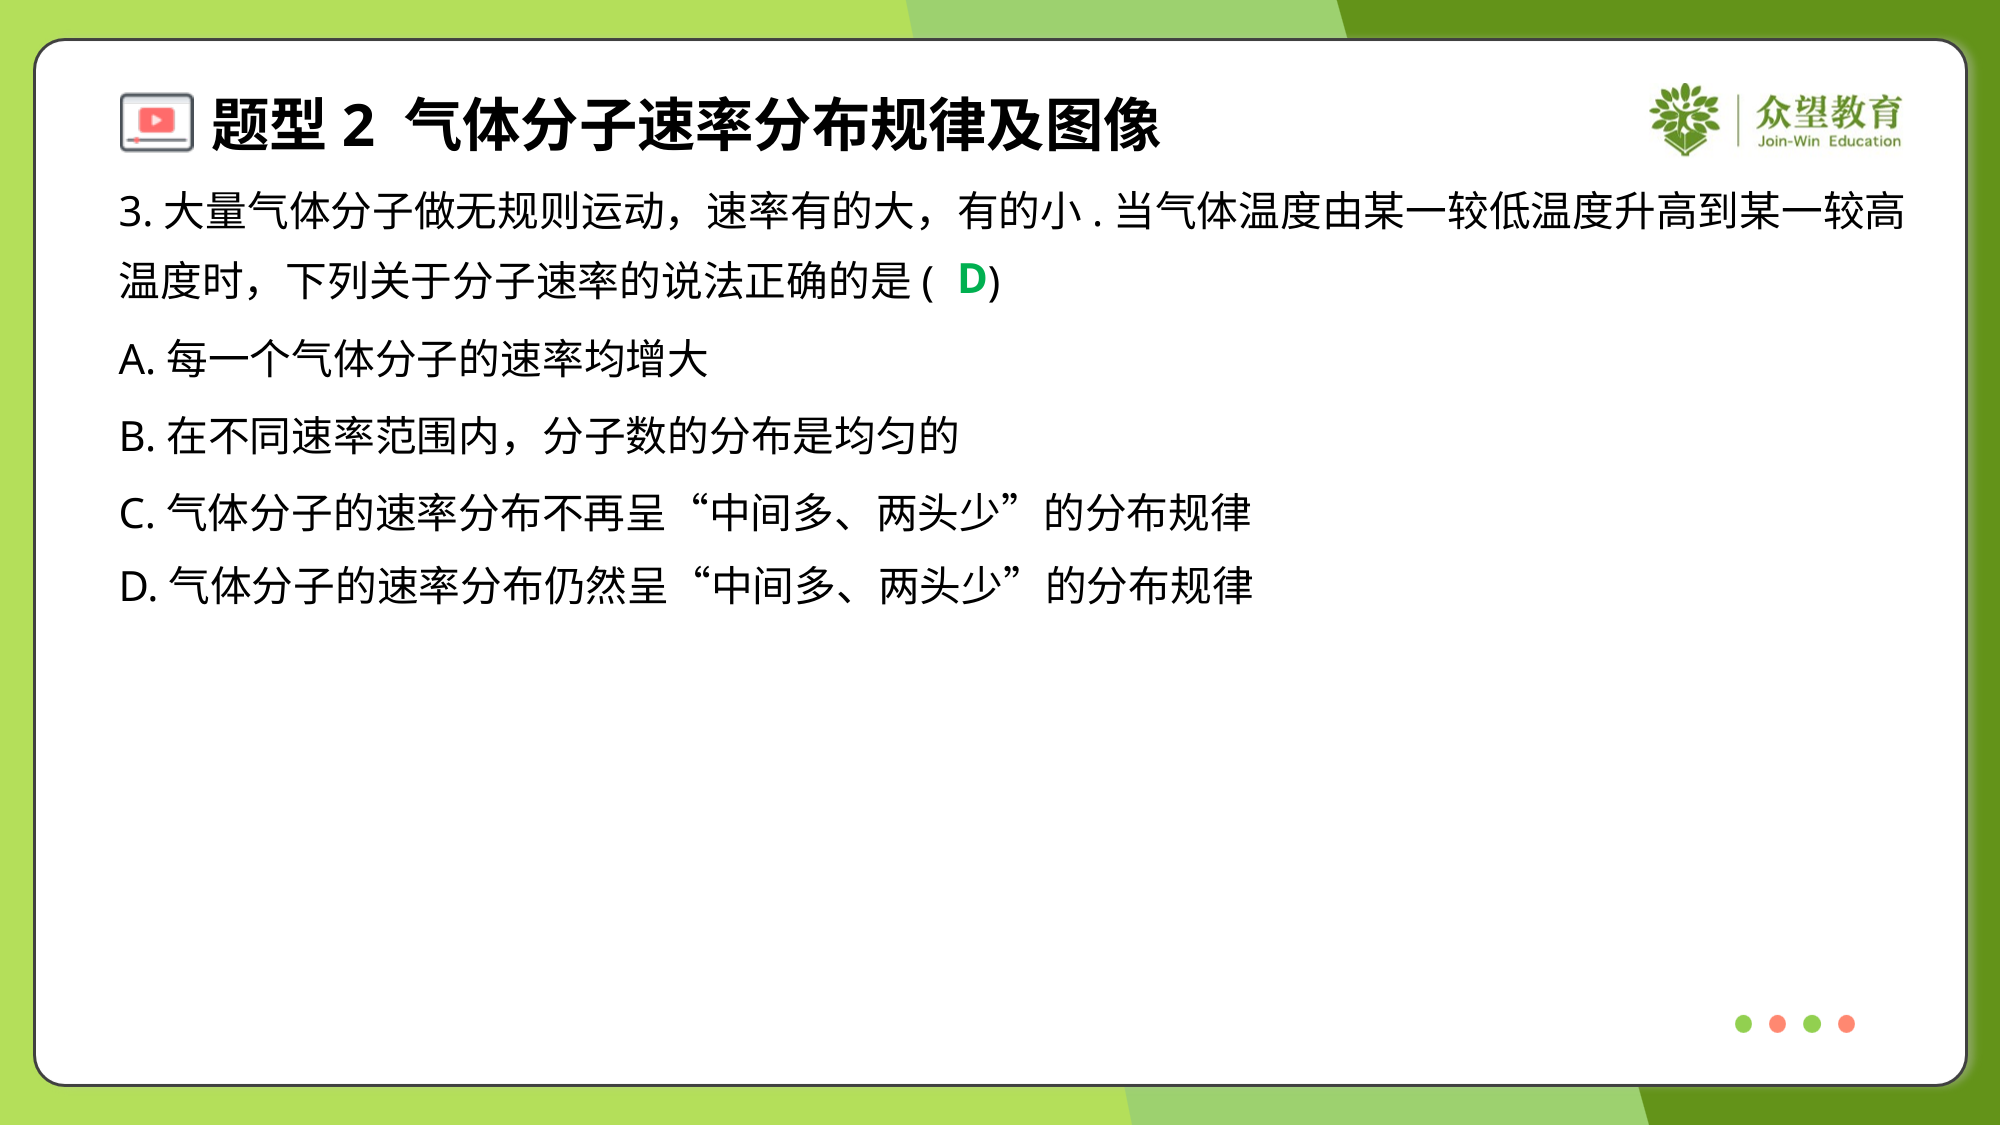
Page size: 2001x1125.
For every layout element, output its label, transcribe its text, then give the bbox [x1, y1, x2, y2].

text_box A.每一个气体分子的速率均增大 B.在不同速率范围内，分子数的分布是均匀的 C.气体分子的速率分布不再呈“中间多、两头少”的分布规律 D.气体分子的速率分布仍然呈“中间多、两头少”的分布规律 [118, 307, 1883, 603]
text_box 3.大量气体分子做无规则运动，速率有的大，有的小.当气体温度由某一较低温度升高到某一较高 温度时，下列关于分子速率的说法正确的是( ) [118, 159, 1883, 298]
picture [0, 0, 2000, 1125]
text_box D [940, 231, 1005, 296]
